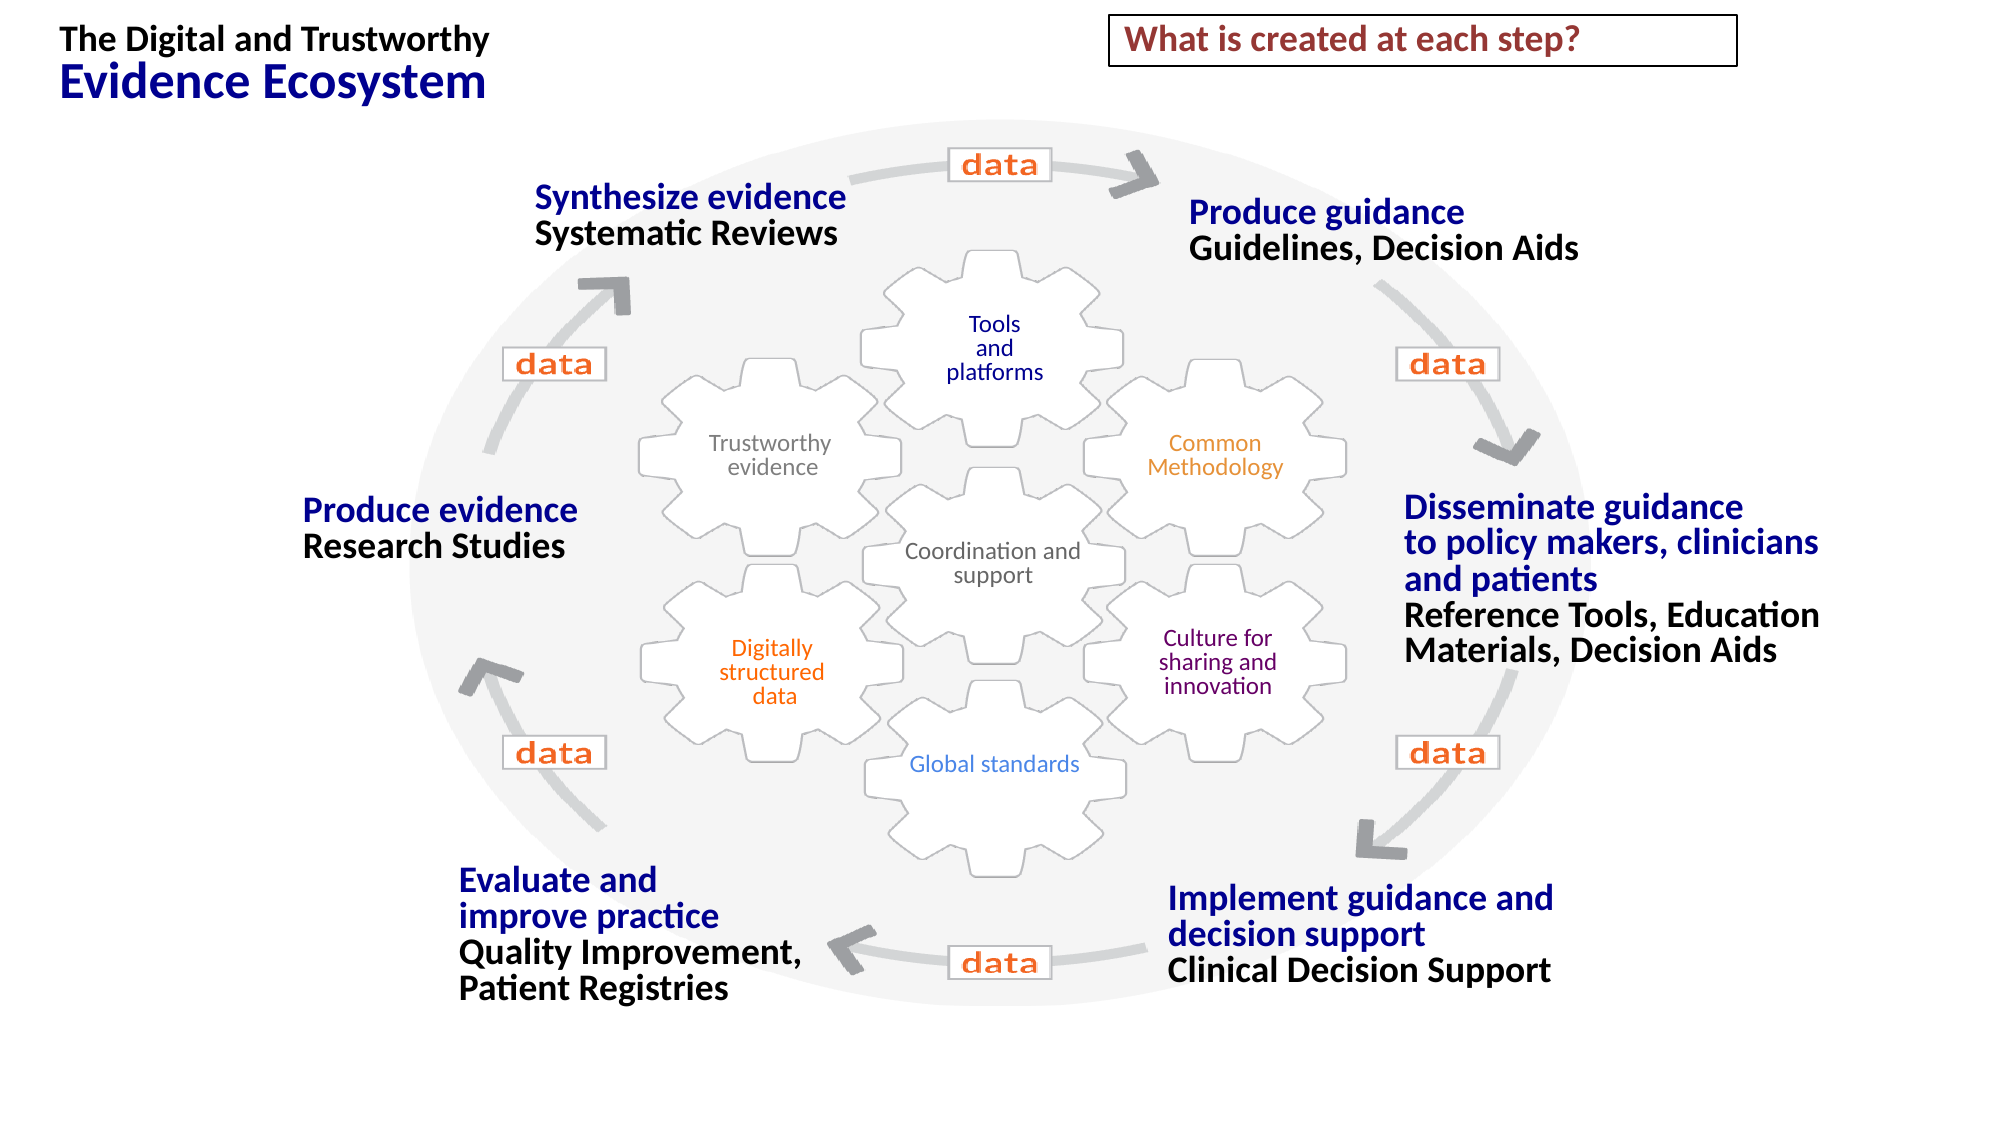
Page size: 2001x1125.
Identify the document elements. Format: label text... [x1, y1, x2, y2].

text_box Disseminate guidance to policy makers, clinicians and patients Reference Tools, Education Materials, Decision Aids [1389, 482, 1854, 678]
text_box Implement guidance and decision support Clinical Decision Support [1152, 874, 1584, 997]
text_box Produce guidance Guidelines, Decision Aids [1174, 188, 1639, 276]
text_box Synthesize evidence Systematic Reviews [519, 173, 985, 260]
text_box What is created at each step? [1109, 15, 1737, 67]
picture [409, 119, 1591, 1006]
text_box Produce evidence Research Studies [287, 486, 753, 574]
text_box Evaluate and improve practice Quality Improvement, Patient Registries [443, 856, 847, 1016]
